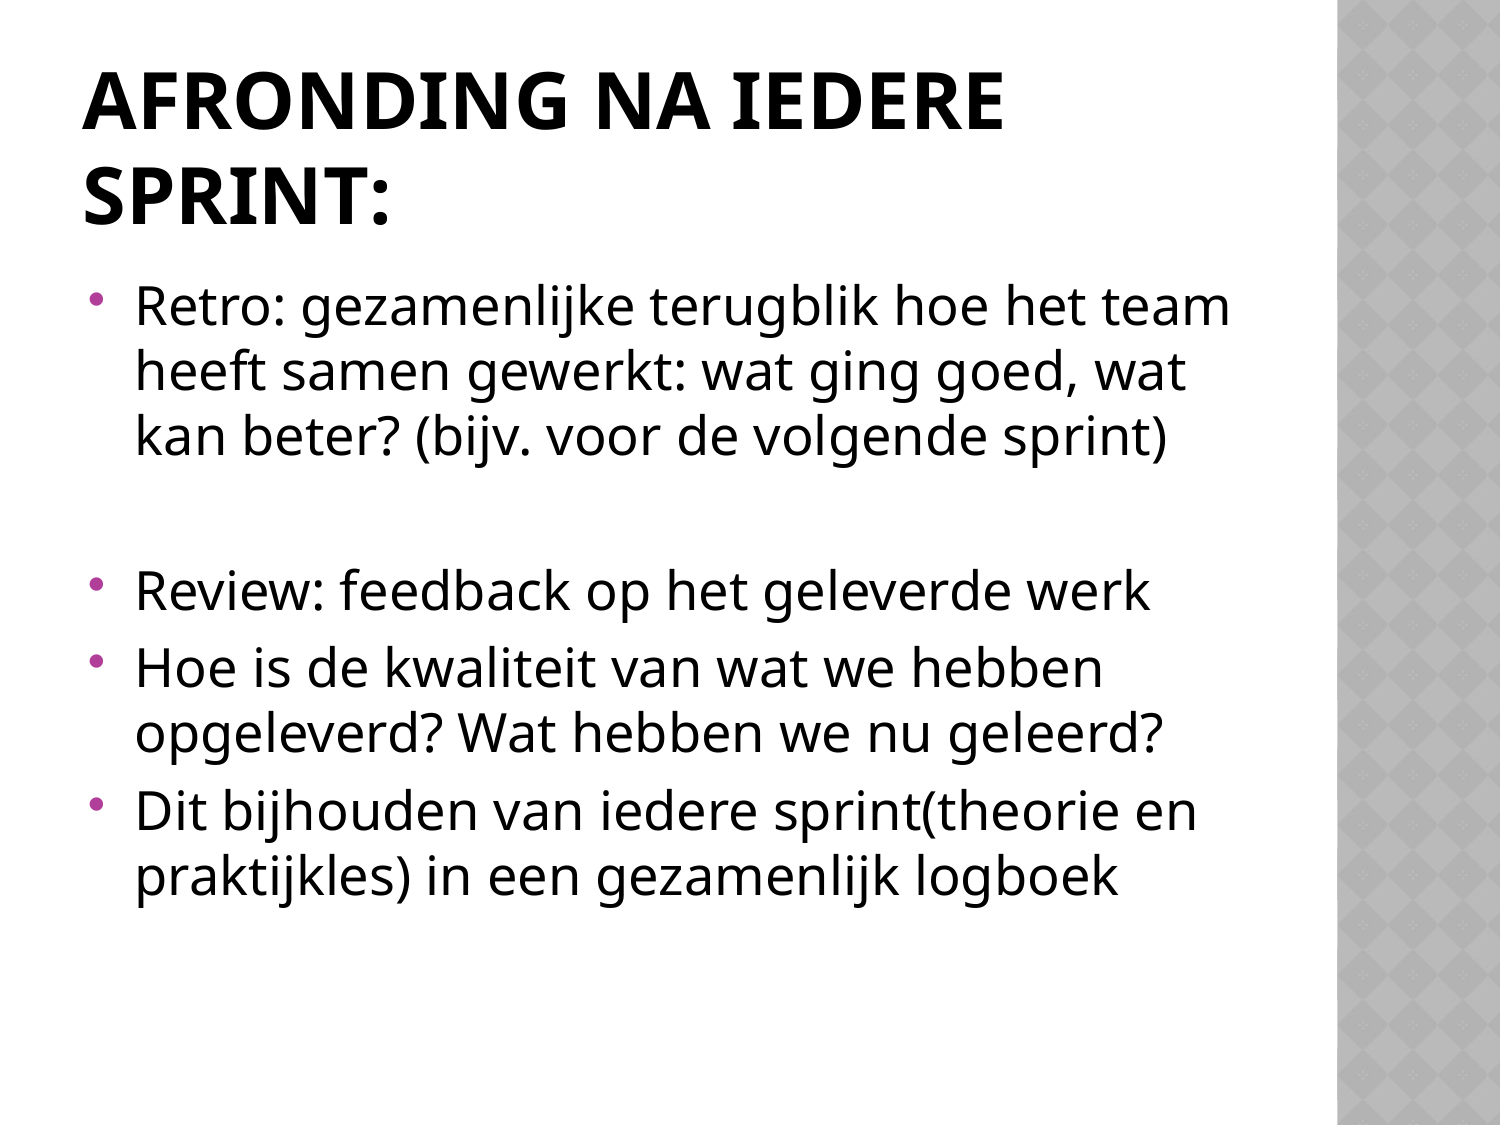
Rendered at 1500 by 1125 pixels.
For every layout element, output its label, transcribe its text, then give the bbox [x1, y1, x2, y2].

list Retro: gezamenlijke terugblik hoe het team heeft samen gewerkt: wat ging goed, wat kan beter? (bijv. voor de volgende sprint) Review: feedback op het geleverde werk Hoe is de kwaliteit van wat we hebben opgeleverd? Wat hebben we nu geleerd? Dit bijhouden van iedere sprint(theorie en praktijkles) in een gezamenlijk logboek [75, 264, 1263, 1059]
title Afronding na iedere sprint: [75, 52, 1263, 240]
